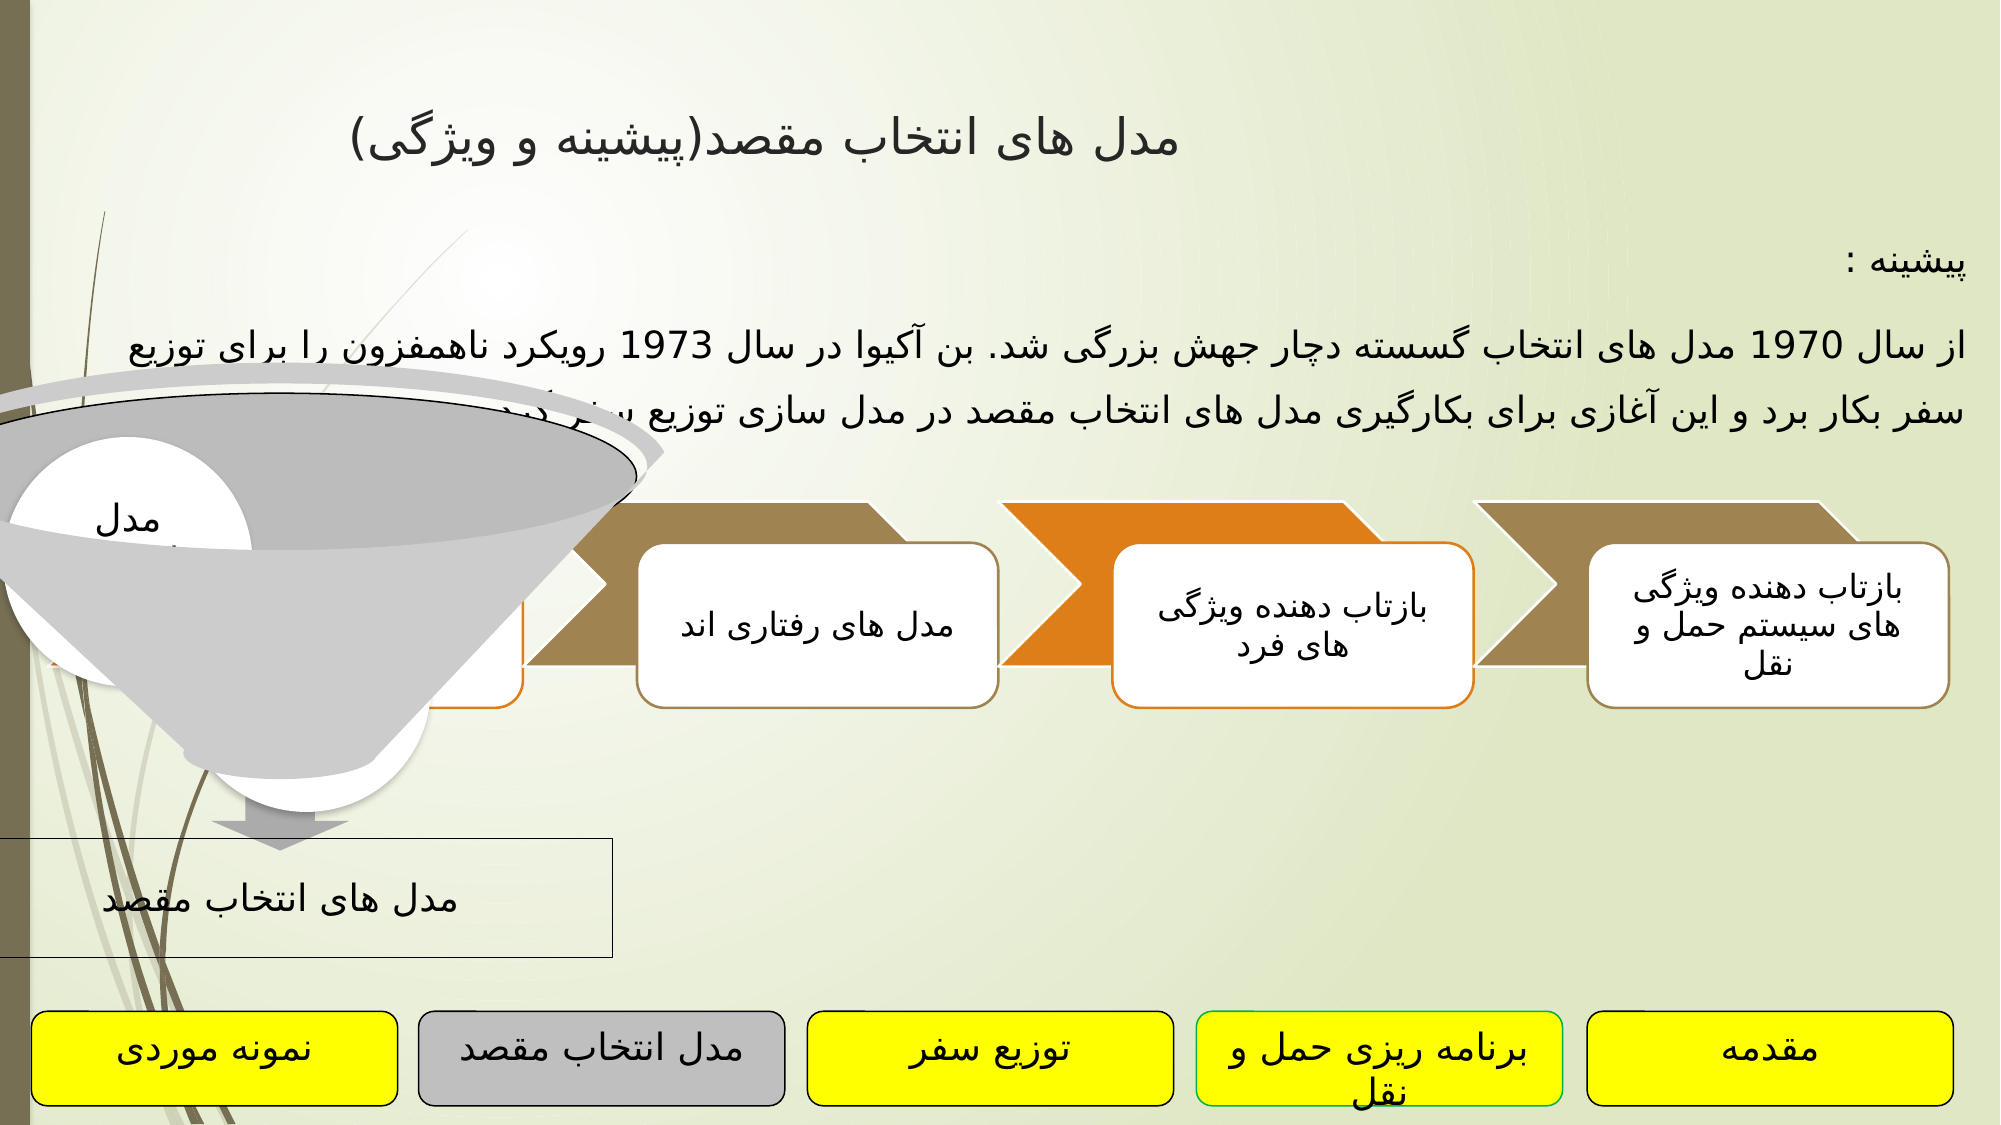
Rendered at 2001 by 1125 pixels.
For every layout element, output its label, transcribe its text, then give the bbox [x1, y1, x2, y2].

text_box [0, 362, 1001, 958]
text_box مدل انتخاب مقصد [418, 1011, 785, 1106]
text_box نمونه موردی [31, 1011, 398, 1106]
text_box برنامه ریزی حمل و نقل [1196, 1011, 1563, 1106]
list پیشینه : از سال 1970 مدل های انتخاب گسسته دچار جهش بزرگی شد. بن آکیوا در سال 1973 رویکرد ناهمفزون را برای توزیع سفر بکار برد و این آغازی برای بکارگیری مدل های انتخاب مقصد در مدل سازی توزیع سفر گردید. [66, 208, 1982, 492]
text_box مقدمه [1587, 1011, 1954, 1106]
text_box توزیع سفر [807, 1011, 1174, 1106]
title مدل های انتخاب مقصد(پیشینه و ویژگی) [333, 96, 2000, 190]
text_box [1005, 492, 1950, 718]
